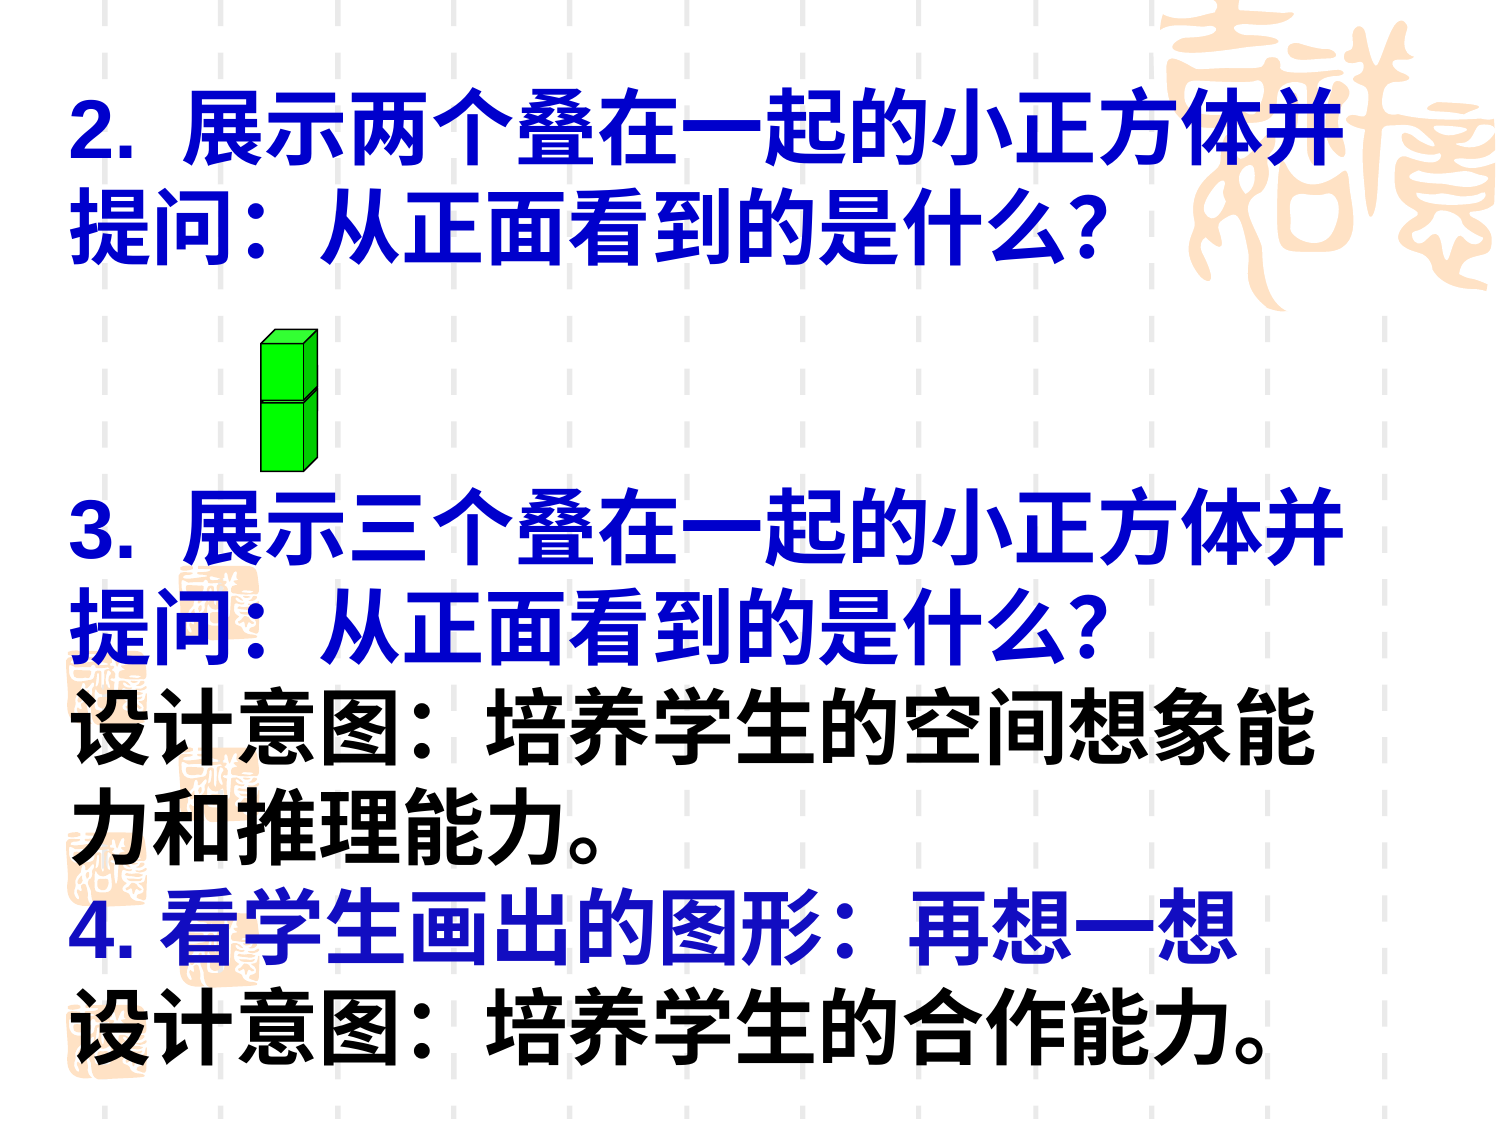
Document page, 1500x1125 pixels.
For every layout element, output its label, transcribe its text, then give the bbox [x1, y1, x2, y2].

text_box 2. 展示两个叠在一起的小正方体并提问：从正面看到的是什么？ 3. 展示三个叠在一起的小正方体并提问：从正面看到的是什么？ 设计意图：培养学生的空间想象能力和推理能力。 4.看学生画出的图形：再想一想 设计意图：培养学生的合作能力。 [53, 68, 1382, 1125]
text_box [260, 329, 318, 401]
text_box [260, 388, 318, 472]
